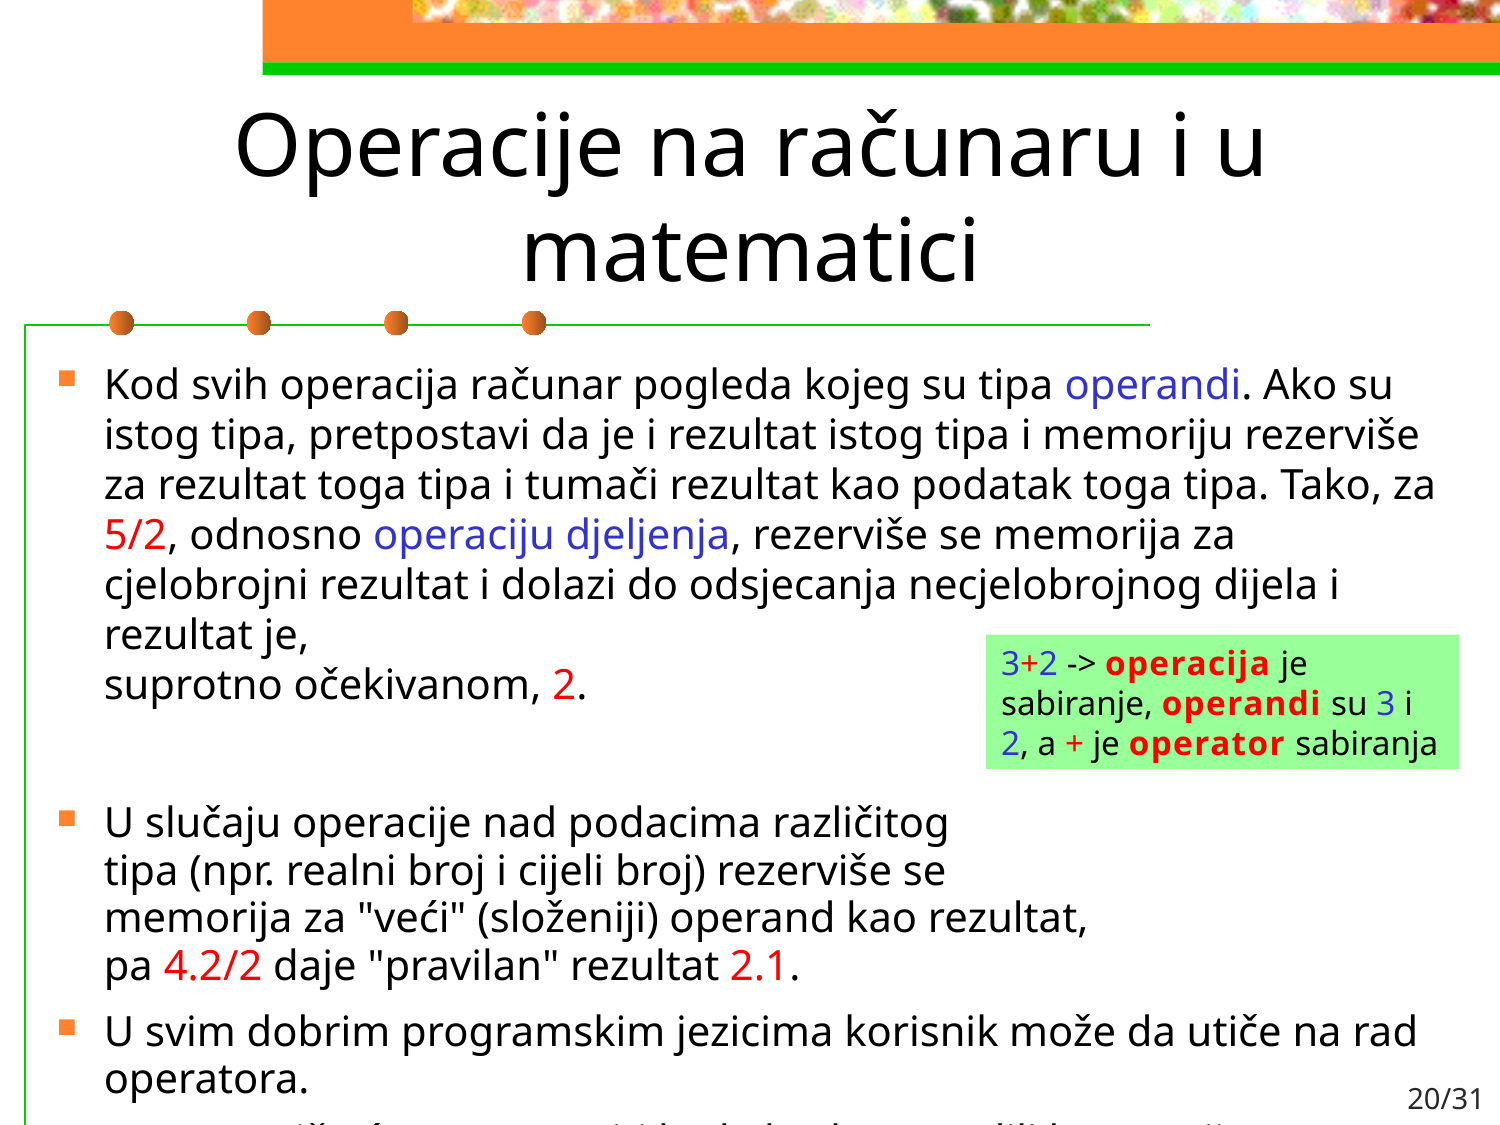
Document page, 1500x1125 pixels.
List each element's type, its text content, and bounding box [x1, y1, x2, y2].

title Operacije na računaru i u matematici [19, 99, 1483, 288]
list Kod svih operacija računar pogleda kojeg su tipa operandi. Ako su istog tipa, pretpostavi da je i rezultat istog tipa i memoriju rezerviše za rezultat toga tipa i tumači rezultat kao podatak toga tipa. Tako, za 5/2, odnosno operaciju djeljenja, rezerviše se memorija za cjelobrojni rezultat i dolazi do odsjecanja necjelobrojnog dijela i rezultat je, suprotno očekivanom, 2. U slučaju operacije nad podacima različitog tipa (npr. realni broj i cijeli broj) rezerviše se memorija za "veći" (složeniji) operand kao rezultat, pa 4.2/2 daje "pravilan" rezultat 2.1. U svim dobrim programskim jezicima korisnik može da utiče na rad operatora. Na ovu priču ćemo se vratiti kada budemo radili konverziju podataka. [29, 349, 1460, 1088]
text_box 20/31 [1374, 1072, 1500, 1123]
text_box 3+2 -> operacija је sabiranjе, operandi su 3 i 2, a + je operator sabiranja [986, 634, 1460, 770]
picture [412, 0, 1500, 23]
